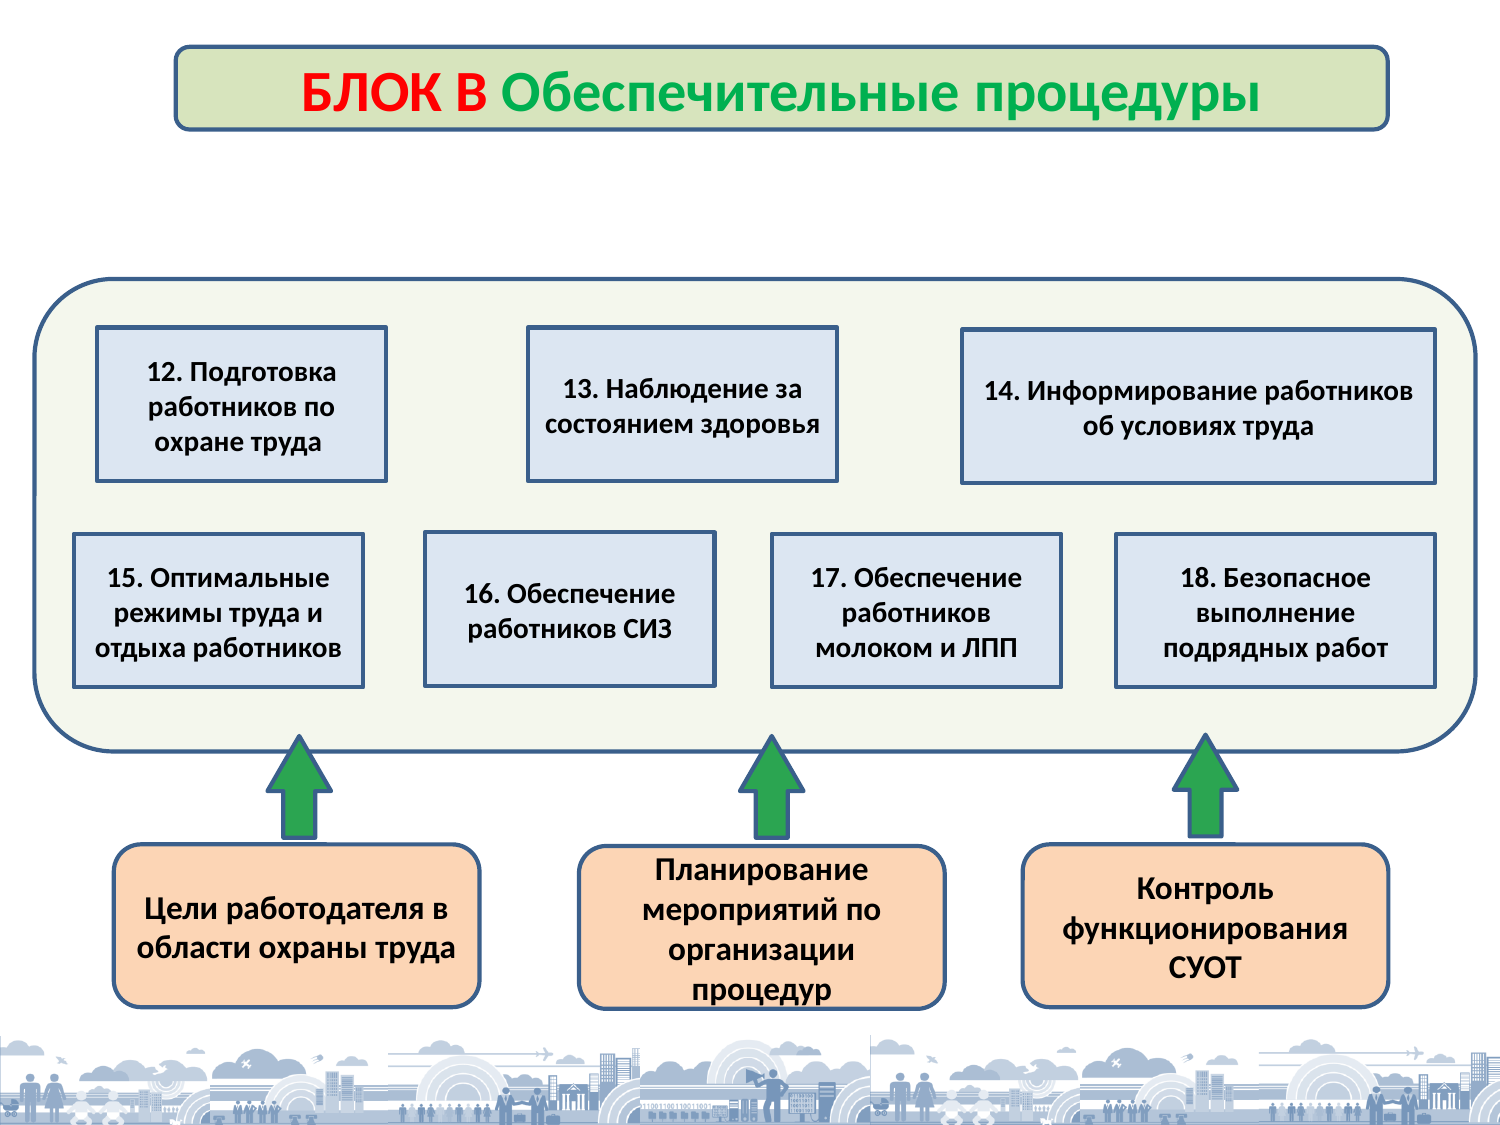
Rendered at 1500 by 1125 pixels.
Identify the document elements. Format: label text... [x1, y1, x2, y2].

text_box 14. Информирование работников об условиях труда [960, 327, 1437, 485]
text_box 12. Подготовка работников по охране труда [95, 325, 388, 483]
text_box 17. Обеспечение работников молоком и ЛПП [770, 532, 1063, 689]
text_box 16. Обеспечение работников СИЗ [423, 530, 717, 688]
text_box 18. Безопасное выполнение подрядных работ [1114, 532, 1437, 689]
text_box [113, 734, 1389, 1009]
text_box БЛОК В Обеспечительные процедуры [173, 44, 1390, 132]
text_box 13. Наблюдение за состоянием здоровья [526, 325, 839, 483]
text_box 15. Оптимальные режимы труда и отдыха работников [72, 532, 365, 689]
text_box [0, 1035, 1500, 1125]
text_box [32, 276, 1478, 754]
